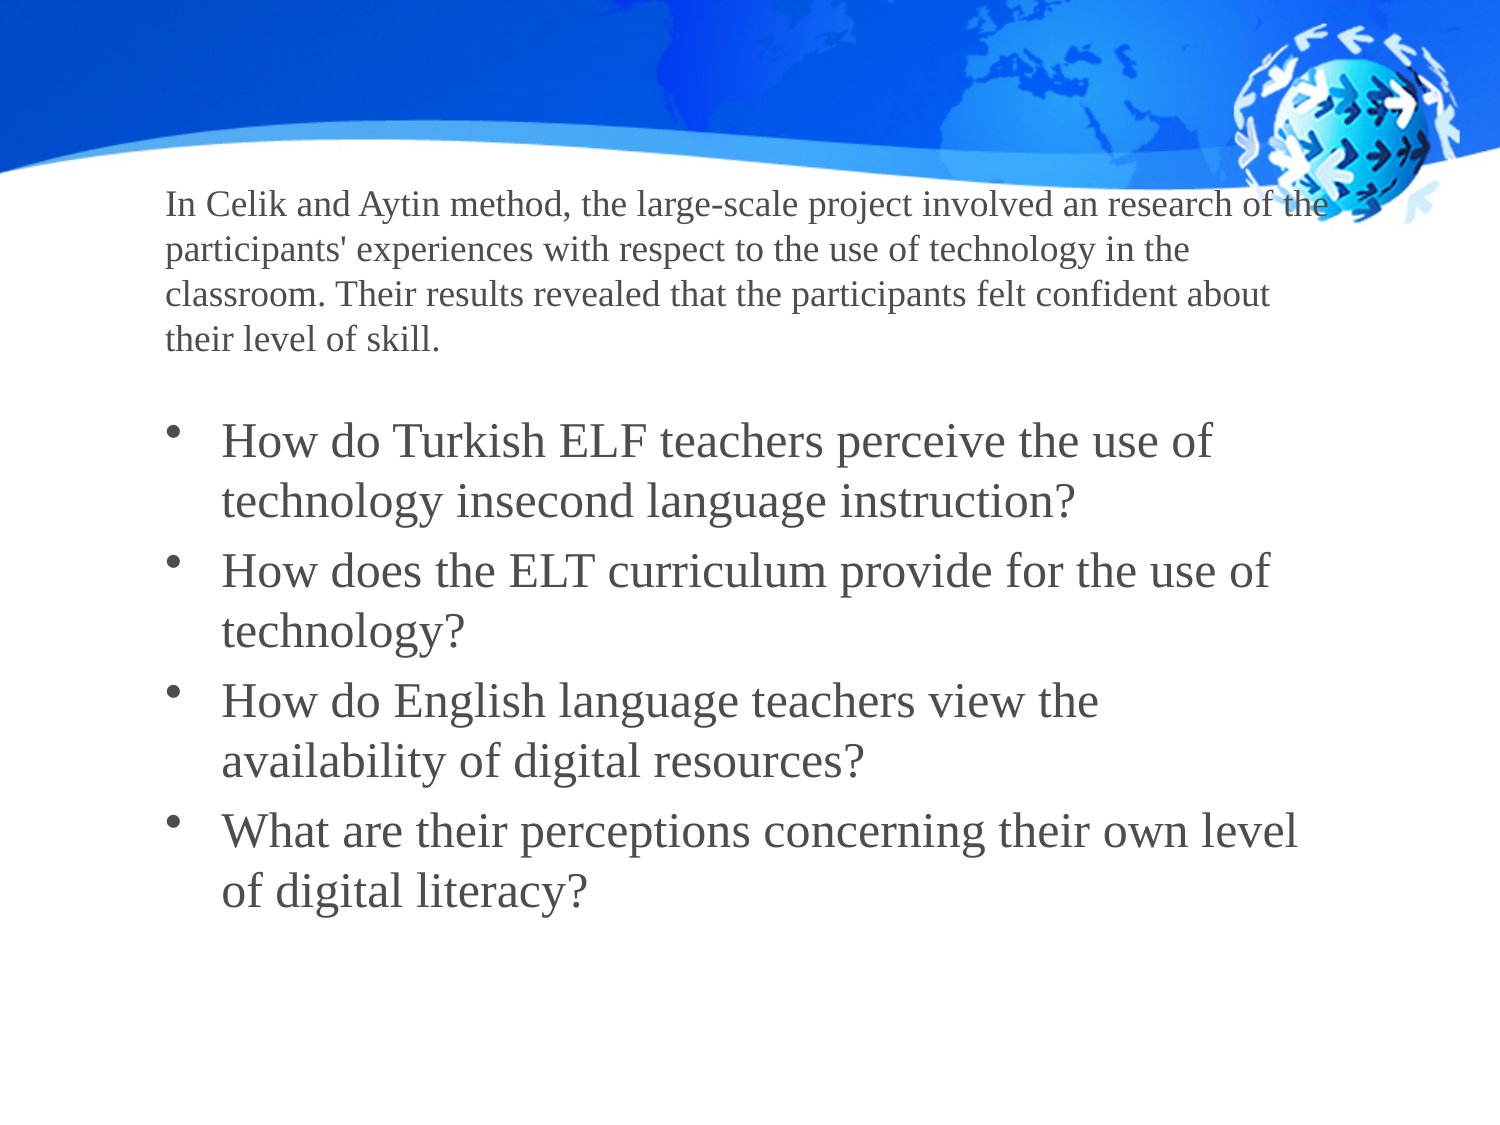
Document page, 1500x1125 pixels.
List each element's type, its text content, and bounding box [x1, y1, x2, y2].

picture [0, 0, 1500, 1125]
title In Celik and Aytin method, the large-scale project involved an research of the participants' experiences with respect to the use of technology in the classroom. Their results revealed that the participants felt confident about their level of skill. [149, 232, 1351, 351]
list How do Turkish ELF teachers perceive the use of technology insecond language instruction? How does the ELT curriculum provide for the use of technology? How do English language teachers view the availability of digital resources? What are their perceptions concerning their own level of digital literacy? [149, 399, 1351, 1088]
